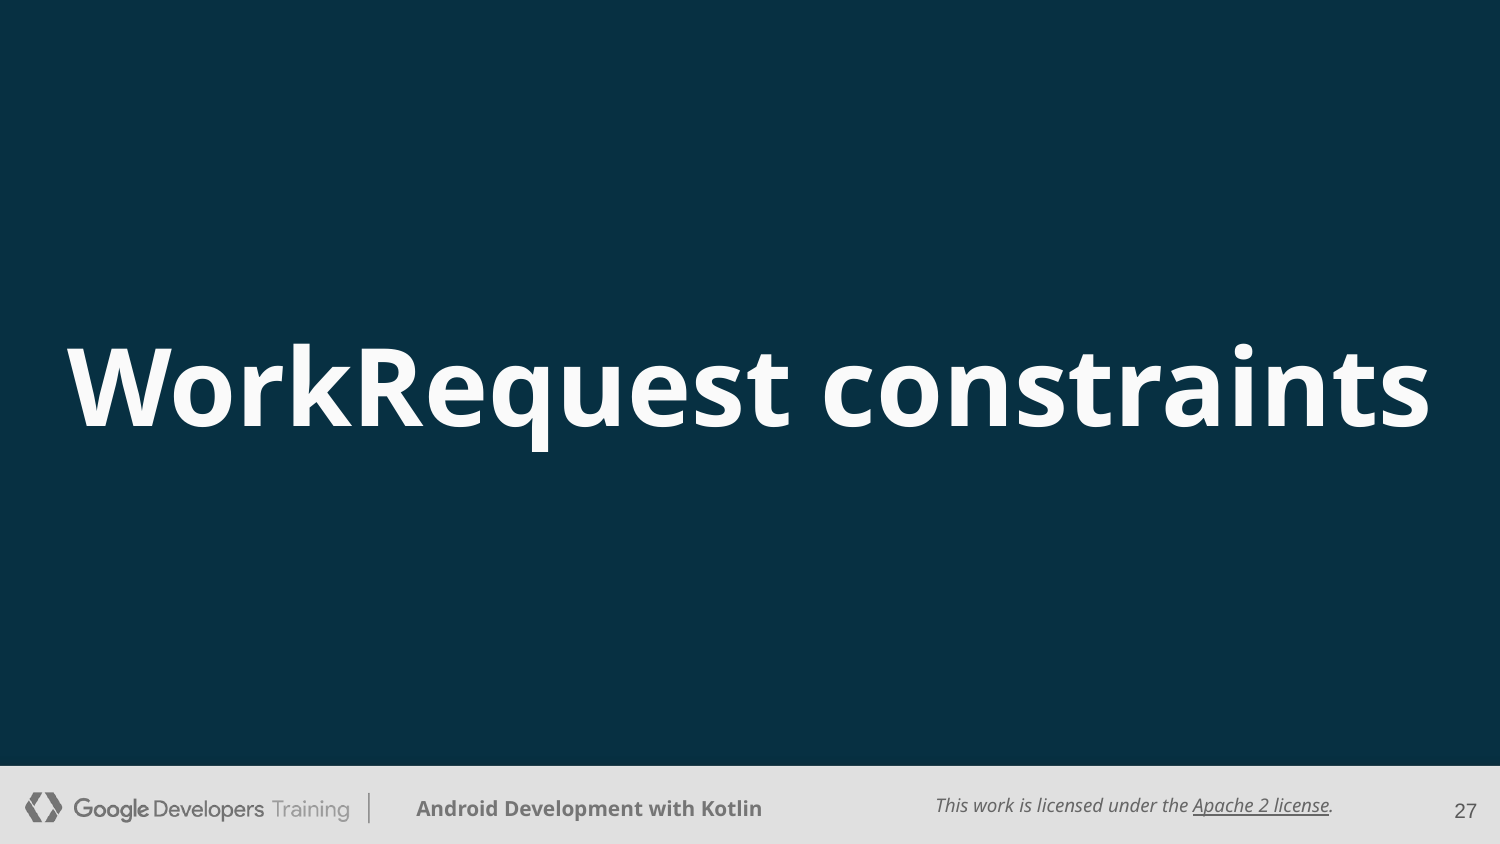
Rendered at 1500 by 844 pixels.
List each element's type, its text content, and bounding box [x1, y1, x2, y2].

text_box WorkRequest constraints [51, 0, 1449, 766]
picture [0, 0, 1500, 844]
slide_number ‹#› [1402, 777, 1493, 842]
